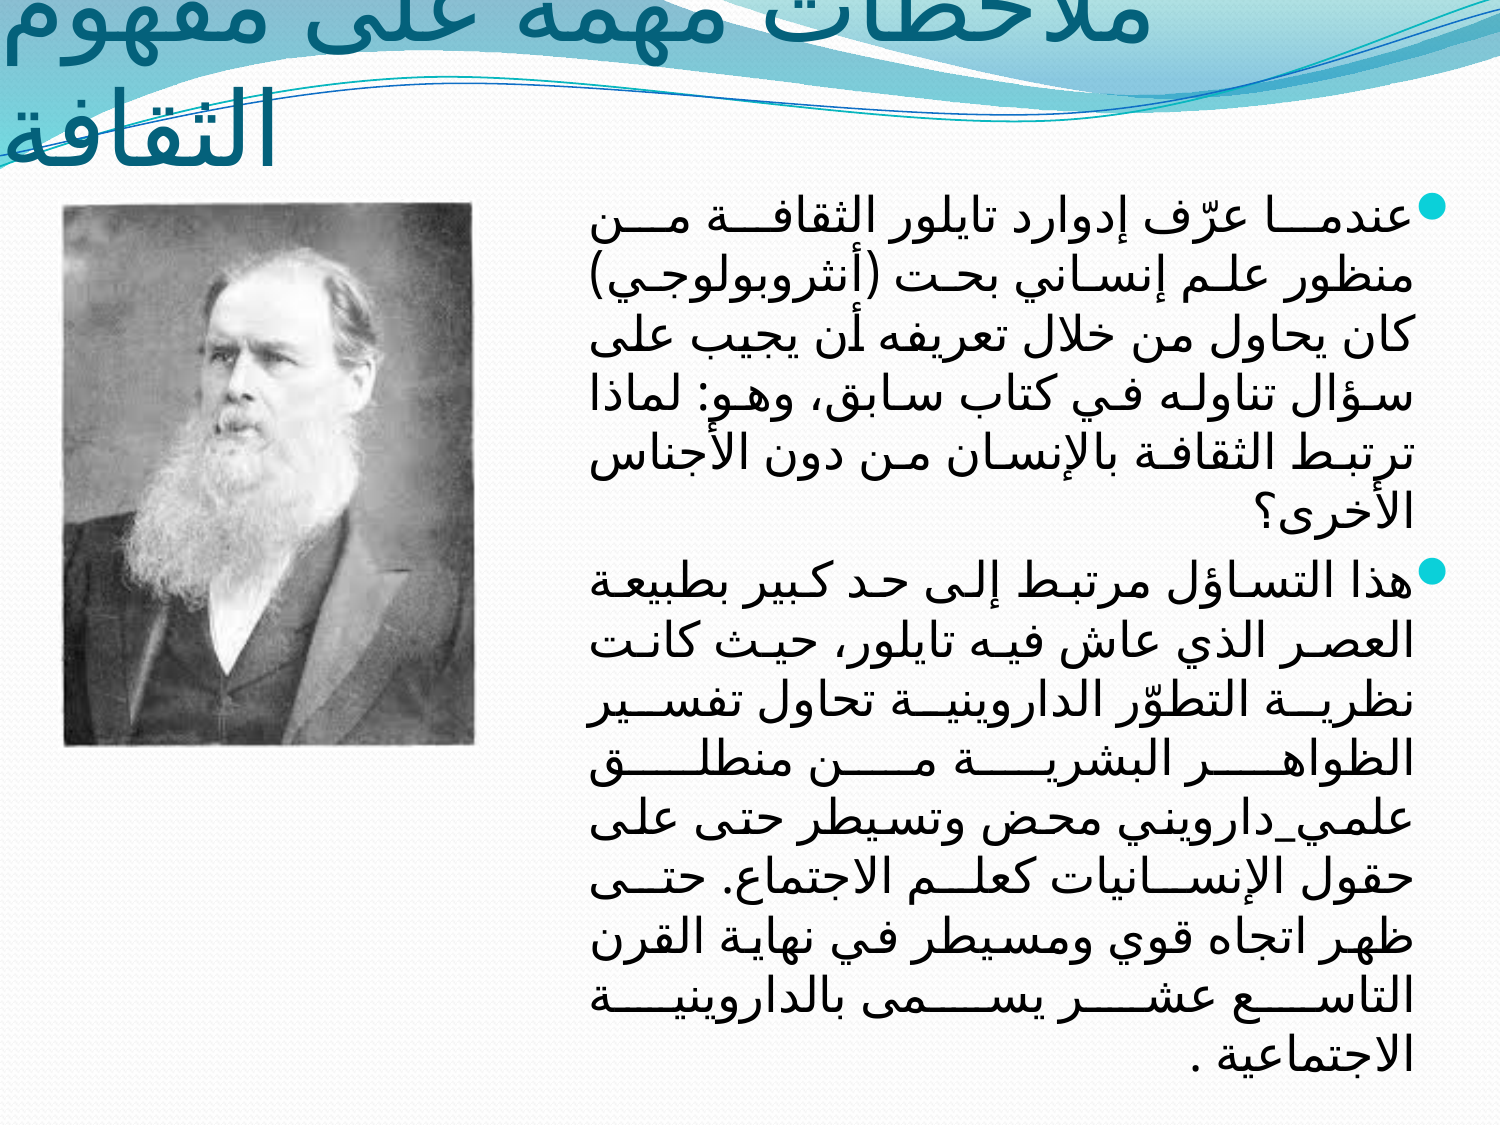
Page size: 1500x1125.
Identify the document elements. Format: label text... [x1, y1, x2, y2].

picture [58, 198, 479, 751]
list عندما عرّف إدوارد تايلور الثقافة من منظور علم إنساني بحت (أنثروبولوجي) كان يحاول من خلال تعريفه أن يجيب على سؤال تناوله في كتاب سابق، وهو: لماذا ترتبط الثقافة بالإنسان من دون الأجناس الأخرى؟ هذا التساؤل مرتبط إلى حد كبير بطبيعة العصر الذي عاش فيه تايلور، حيث كانت نظرية التطوّر الداروينية تحاول تفسير الظواهر البشرية من منطلق علمي_دارويني محض وتسيطر حتى على حقول الإنسانيات كعلم الاجتماع. حتى ظهر اتجاه قوي ومسيطر في نهاية القرن التاسع عشر يسمى بالداروينية الاجتماعية . [574, 175, 1472, 1090]
title ملاحظات مهمّة على مفهوم الثقافة [0, 0, 1350, 188]
